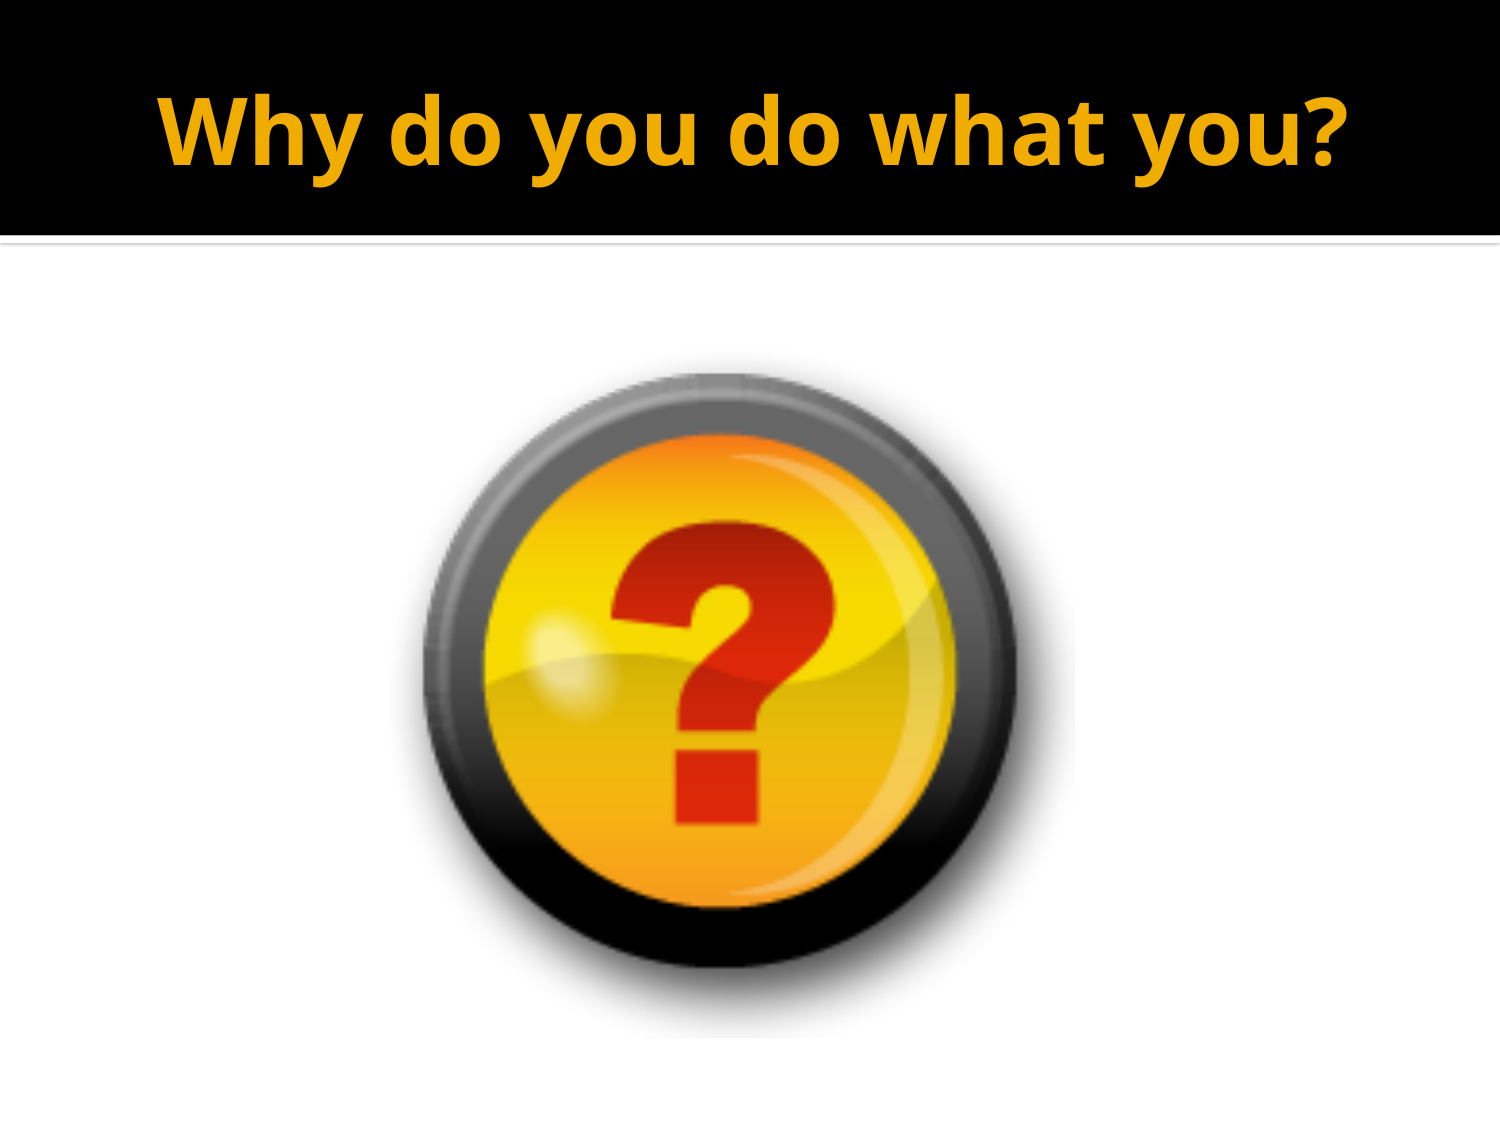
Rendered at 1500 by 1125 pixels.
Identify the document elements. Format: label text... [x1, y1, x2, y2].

title Why do you do what you? [75, 25, 1425, 231]
picture [387, 349, 1075, 1038]
